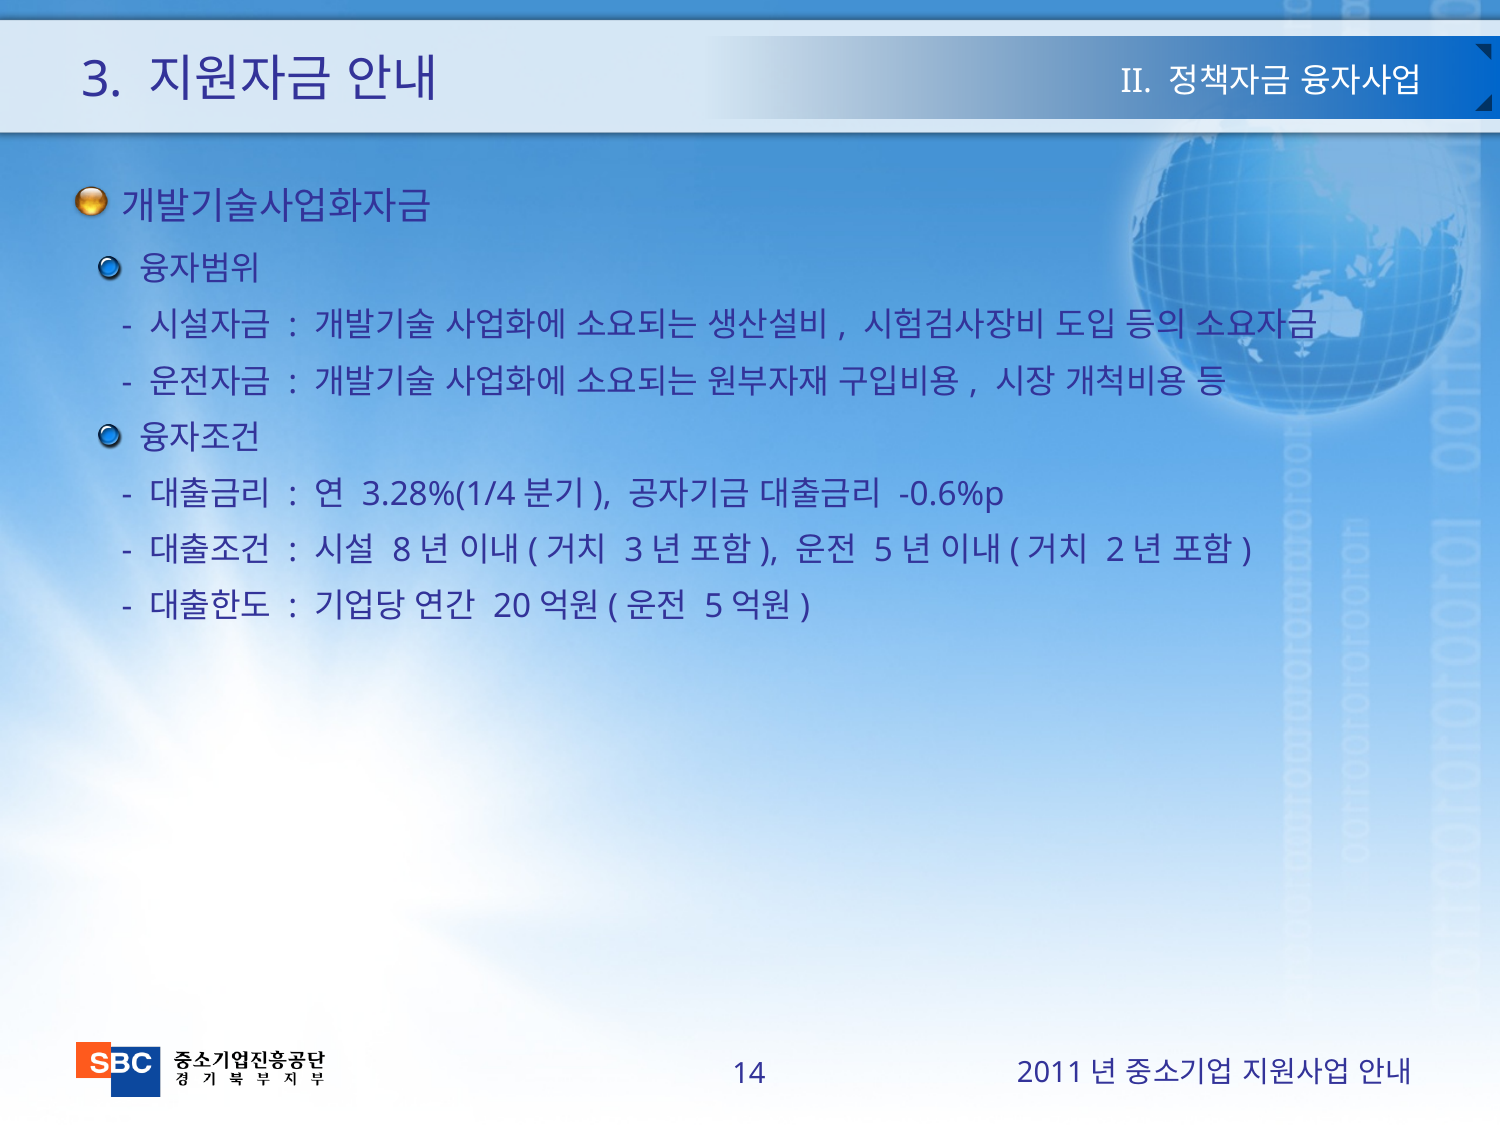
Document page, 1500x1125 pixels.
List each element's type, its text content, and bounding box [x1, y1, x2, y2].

picture [0, 0, 1500, 1125]
text_box 융자범위 - 시설자금 : 개발기술 사업화에 소요되는 생산설비, 시험검사장비 도입 등의 소요자금 - 운전자금 : 개발기술 사업화에 소요되는 원부자재 구입비용, 시장 개척비용 등 융자조건 - 대출금리 : 연 3.28%(1/4분기), 공자기금 대출금리 -0.6%p - 대출조건 : 시설 8년 이내(거치 3년 포함), 운전 5년 이내(거치 2년 포함) - 대출한도 : 기업당 연간 20억원(운전 5억원) [80, 232, 1440, 632]
text_box II. 정책자금 융자사업 [1105, 51, 1438, 107]
text_box 3. 지원자금 안내 [66, 38, 454, 114]
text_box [71, 169, 716, 230]
